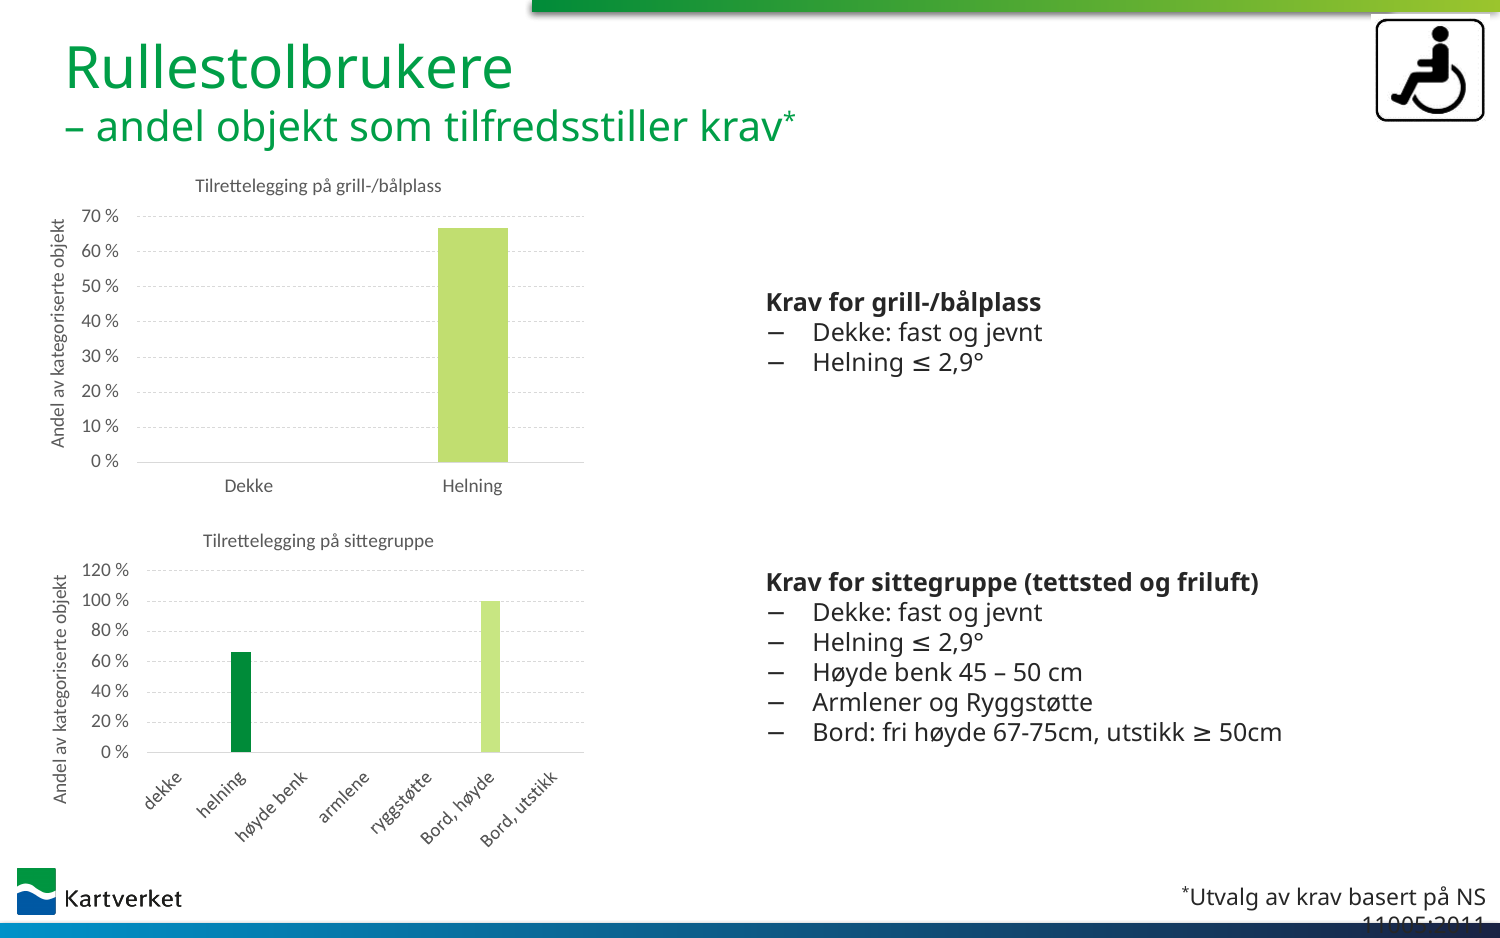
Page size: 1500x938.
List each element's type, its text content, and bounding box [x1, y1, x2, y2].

picture [1371, 13, 1491, 127]
picture [41, 166, 596, 505]
text_box *Utvalg av krav basert på NS 11005:2011 [1068, 873, 1500, 938]
text_box Krav for grill-/bålplass Dekke: fast og jevnt Helning ≤ 2,9° [750, 279, 1452, 384]
text_box Rullestolbrukere – andel objekt som tilfredsstiller krav* [49, 14, 1431, 158]
text_box Krav for sittegruppe (tettsted og friluft) Dekke: fast og jevnt Helning ≤ 2,9° Høyde benk 45 – 50 cm Armlener og Ryggstøtte Bord: fri høyde 67-75cm, utstikk ≥ 50cm [750, 559, 1500, 754]
picture [41, 520, 596, 859]
